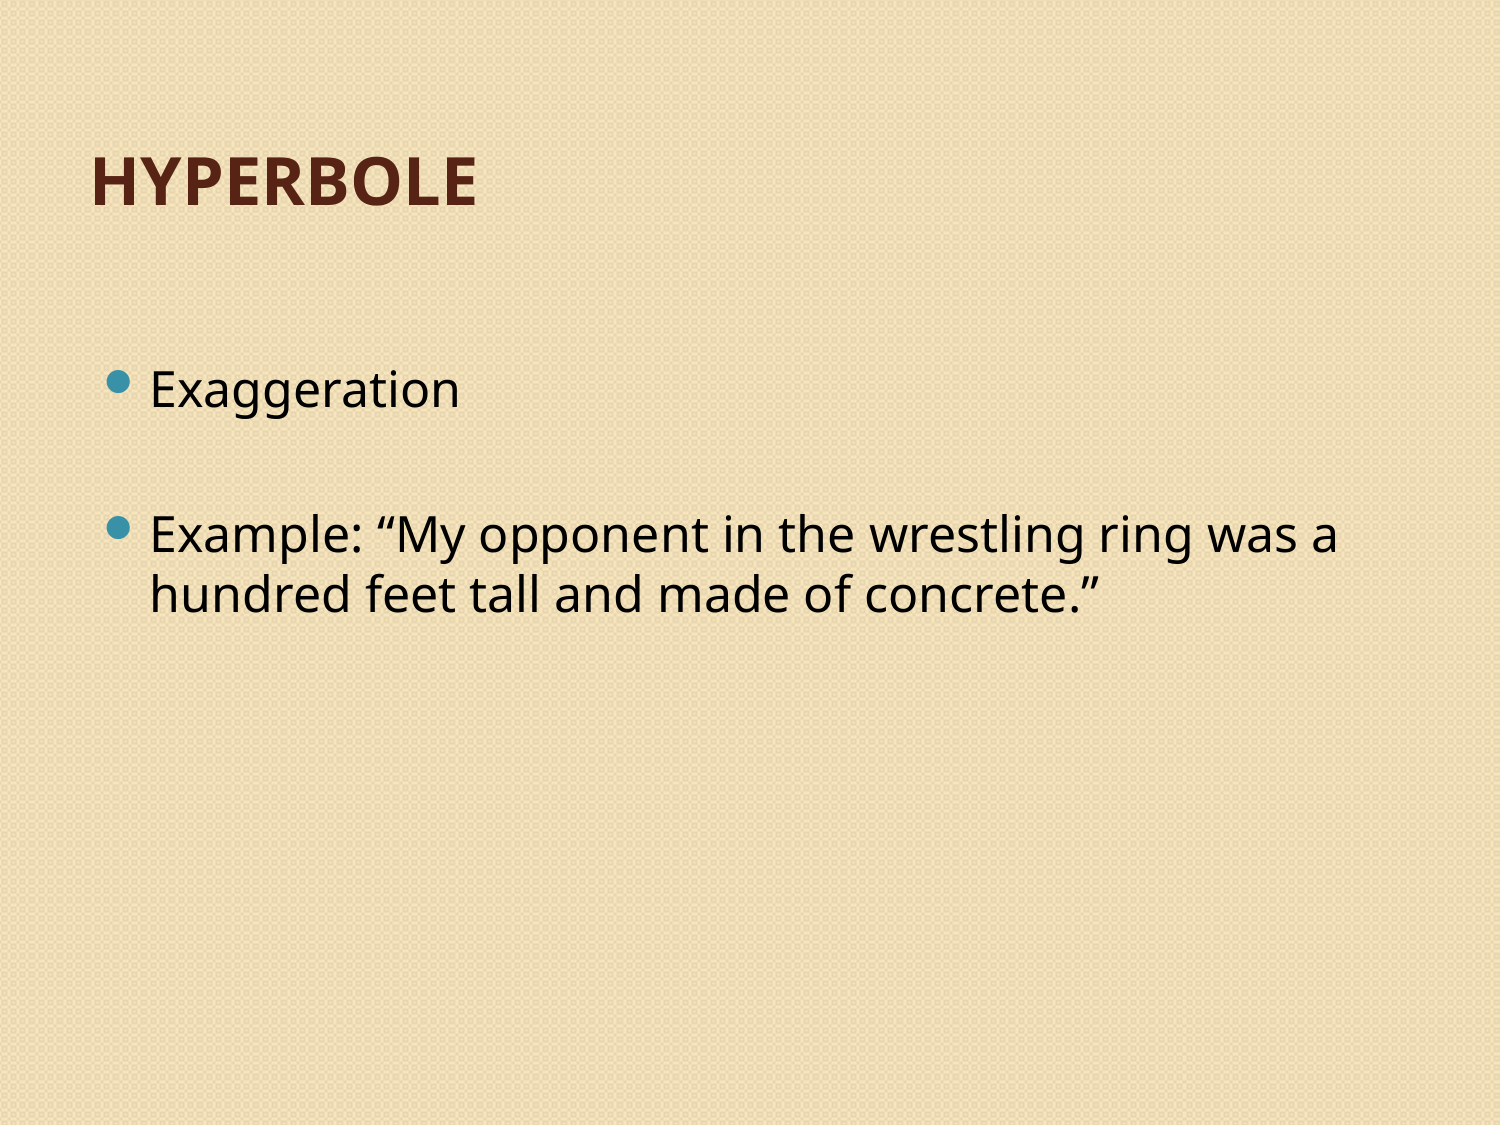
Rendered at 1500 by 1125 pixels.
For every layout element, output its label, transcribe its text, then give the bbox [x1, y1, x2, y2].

title Hyperbole [75, 35, 700, 227]
list Exaggeration Example: “My opponent in the wrestling ring was a hundred feet tall and made of concrete.” [75, 350, 1413, 1005]
